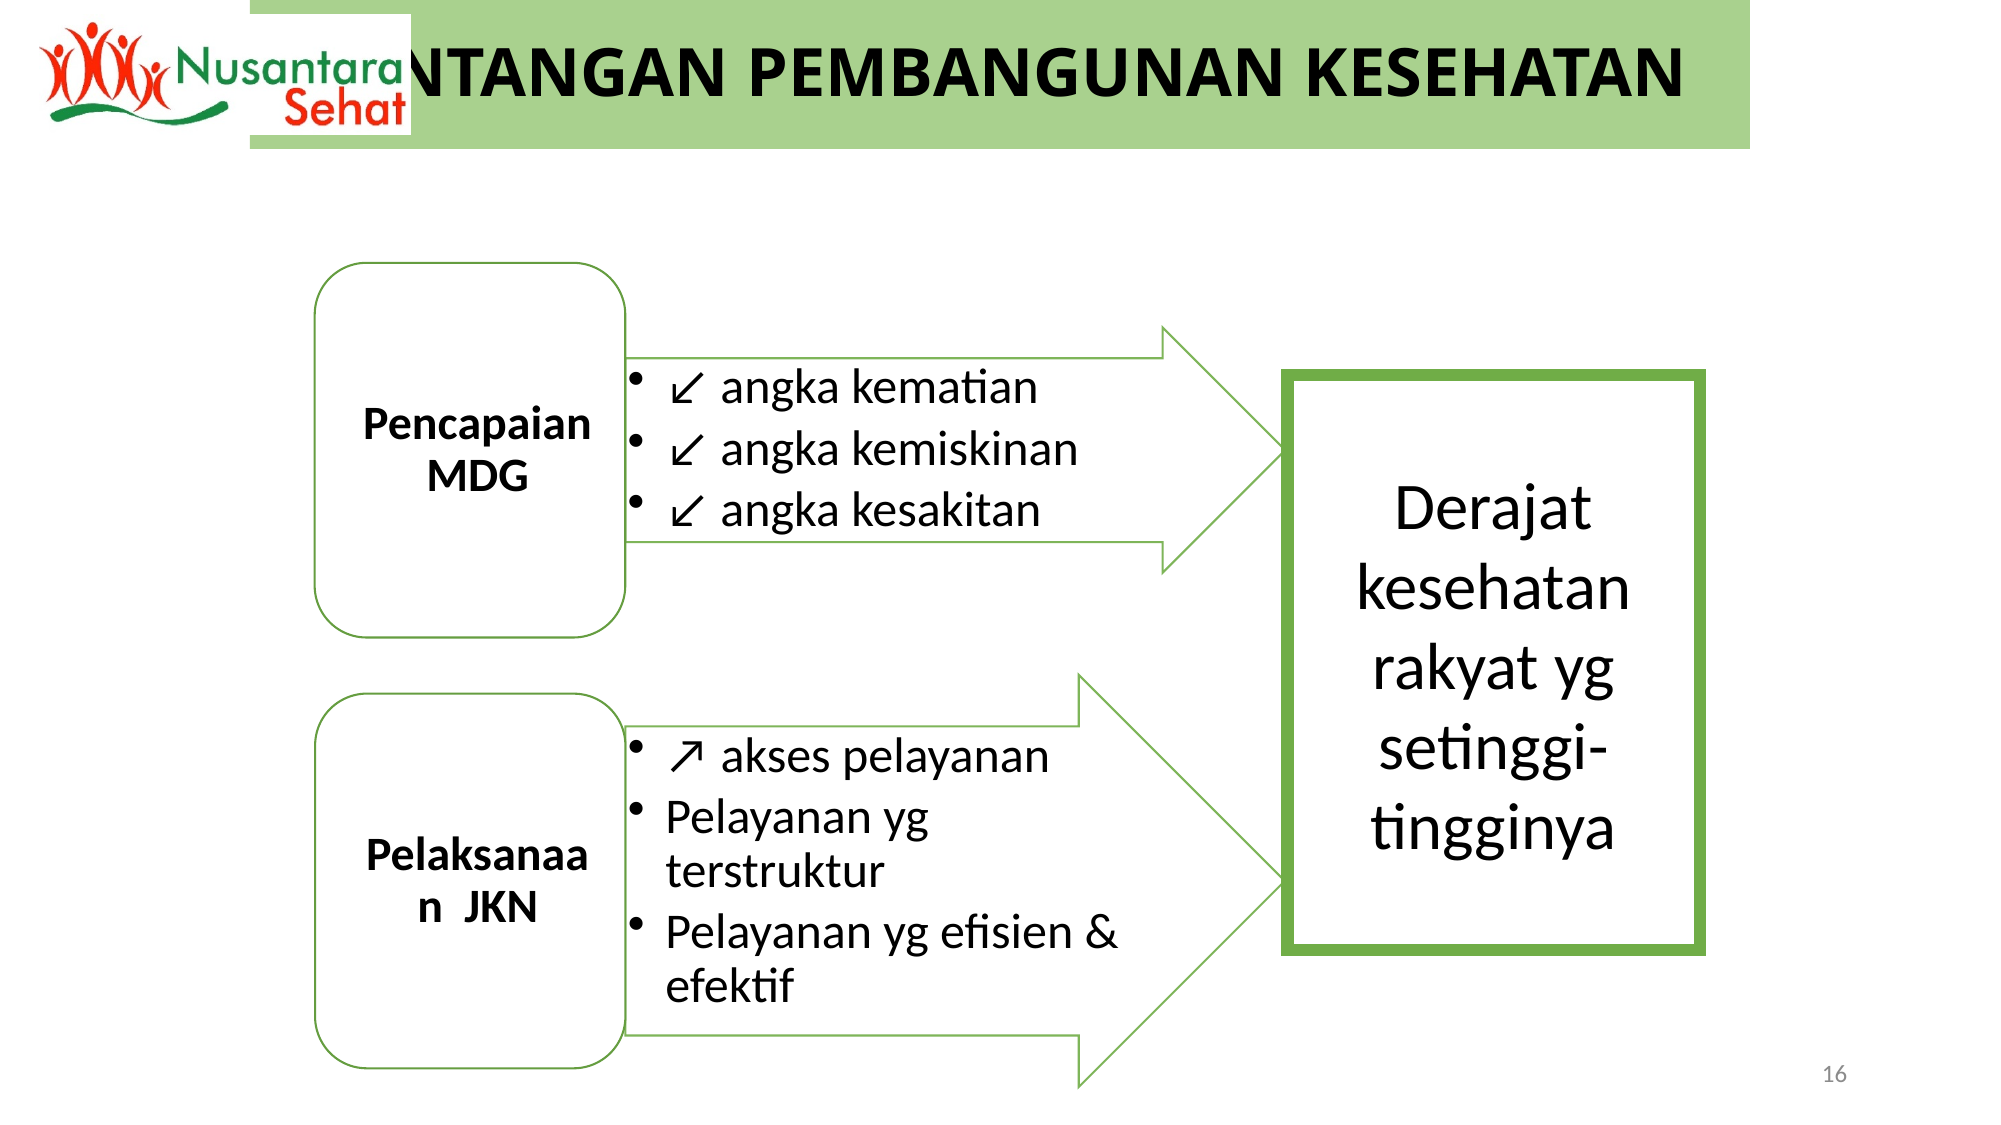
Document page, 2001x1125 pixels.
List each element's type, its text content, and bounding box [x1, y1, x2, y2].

title TANTANGAN PEMBANGUNAN KESEHATAN [249, 0, 1750, 149]
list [249, 262, 1350, 1088]
slide_number 16 [1412, 1042, 1863, 1103]
picture [39, 14, 411, 135]
text_box Derajat kesehatan rakyat yg setinggi-tingginya [1350, 374, 1701, 951]
